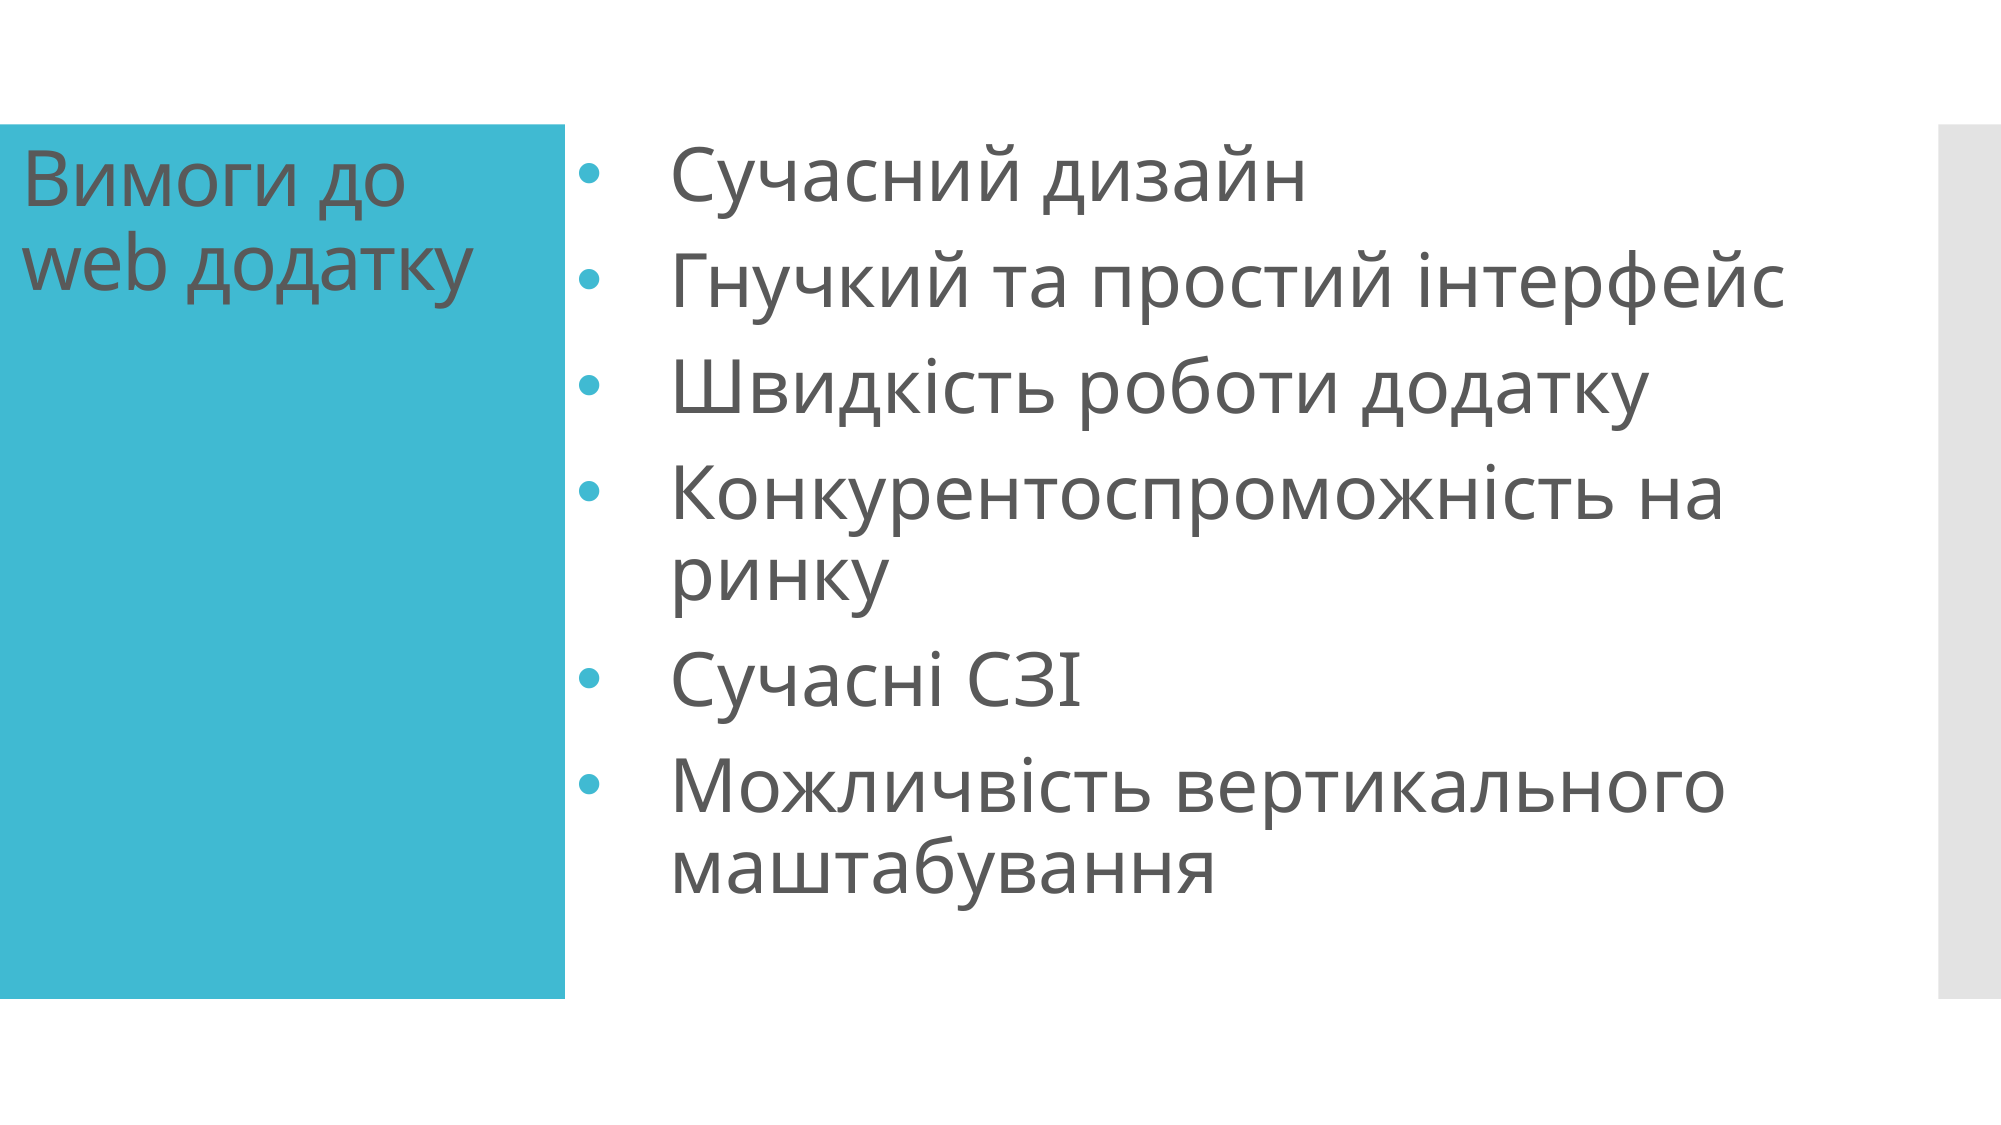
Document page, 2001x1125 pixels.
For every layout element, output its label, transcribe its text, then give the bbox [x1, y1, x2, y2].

title Вимоги до web додатку [6, 129, 560, 316]
list Сучасний дизайн Гнучкий та простий інтерфейс Швидкість роботи додатку Конкурентоспроможність на ринку Сучасні СЗІ Можличвість вертикального маштабування [560, 129, 1943, 1000]
